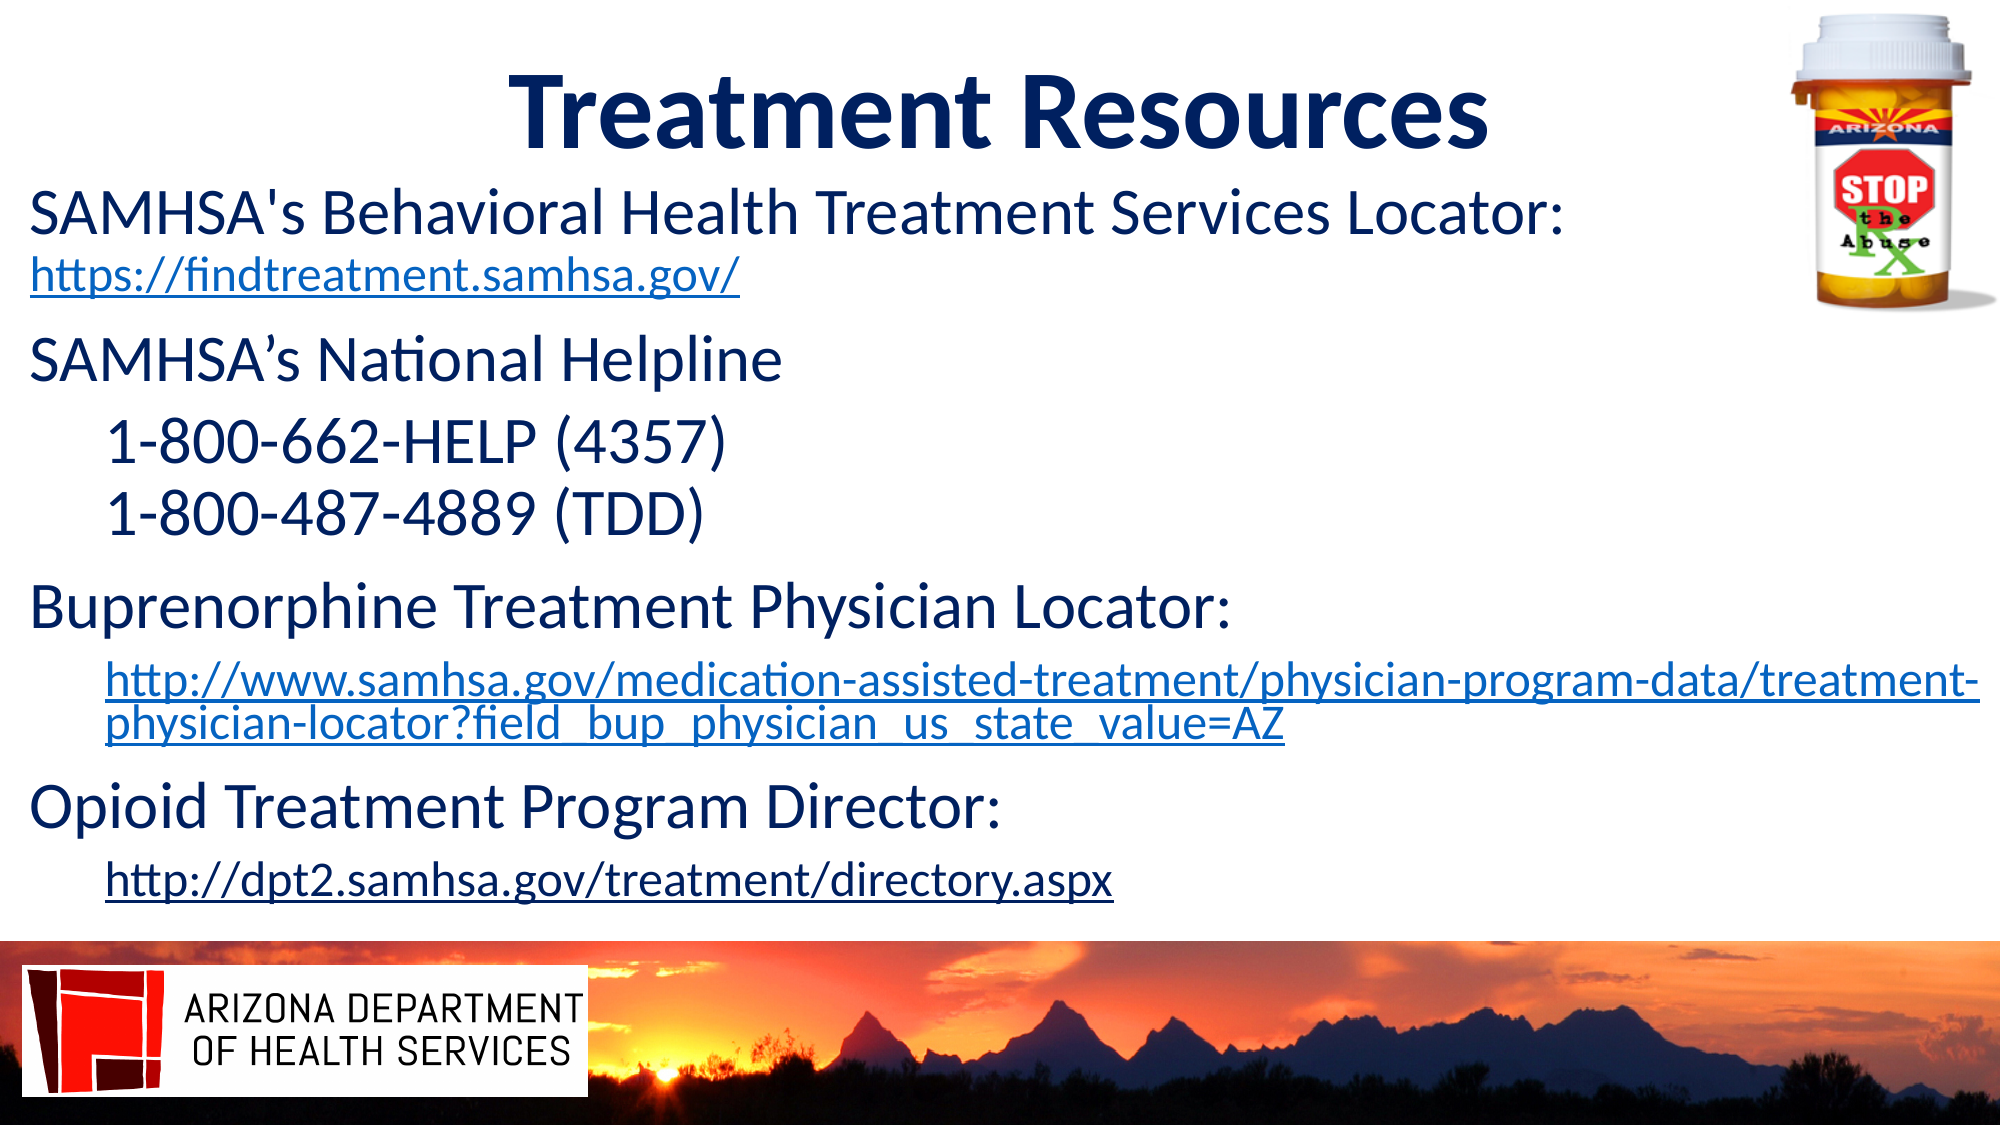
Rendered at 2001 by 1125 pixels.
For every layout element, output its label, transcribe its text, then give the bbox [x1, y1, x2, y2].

title Treatment Resources [0, 3, 2000, 221]
list SAMHSA's Behavioral Health Treatment Services Locator: https://findtreatment.samhsa.gov/ SAMHSA’s National Helpline 1-800-662-HELP (4357) 1-800-487-4889 (TDD) Buprenorphine Treatment Physician Locator: http://www.samhsa.gov/medication-assisted-treatment/physician-program-data/treatment-physician-locator?field_bup_physician_us_state_value=AZ Opioid Treatment Program Director: http://dpt2.samhsa.gov/treatment/directory.aspx [14, 169, 2000, 956]
picture [1786, 6, 2000, 316]
picture [0, 941, 2000, 1125]
